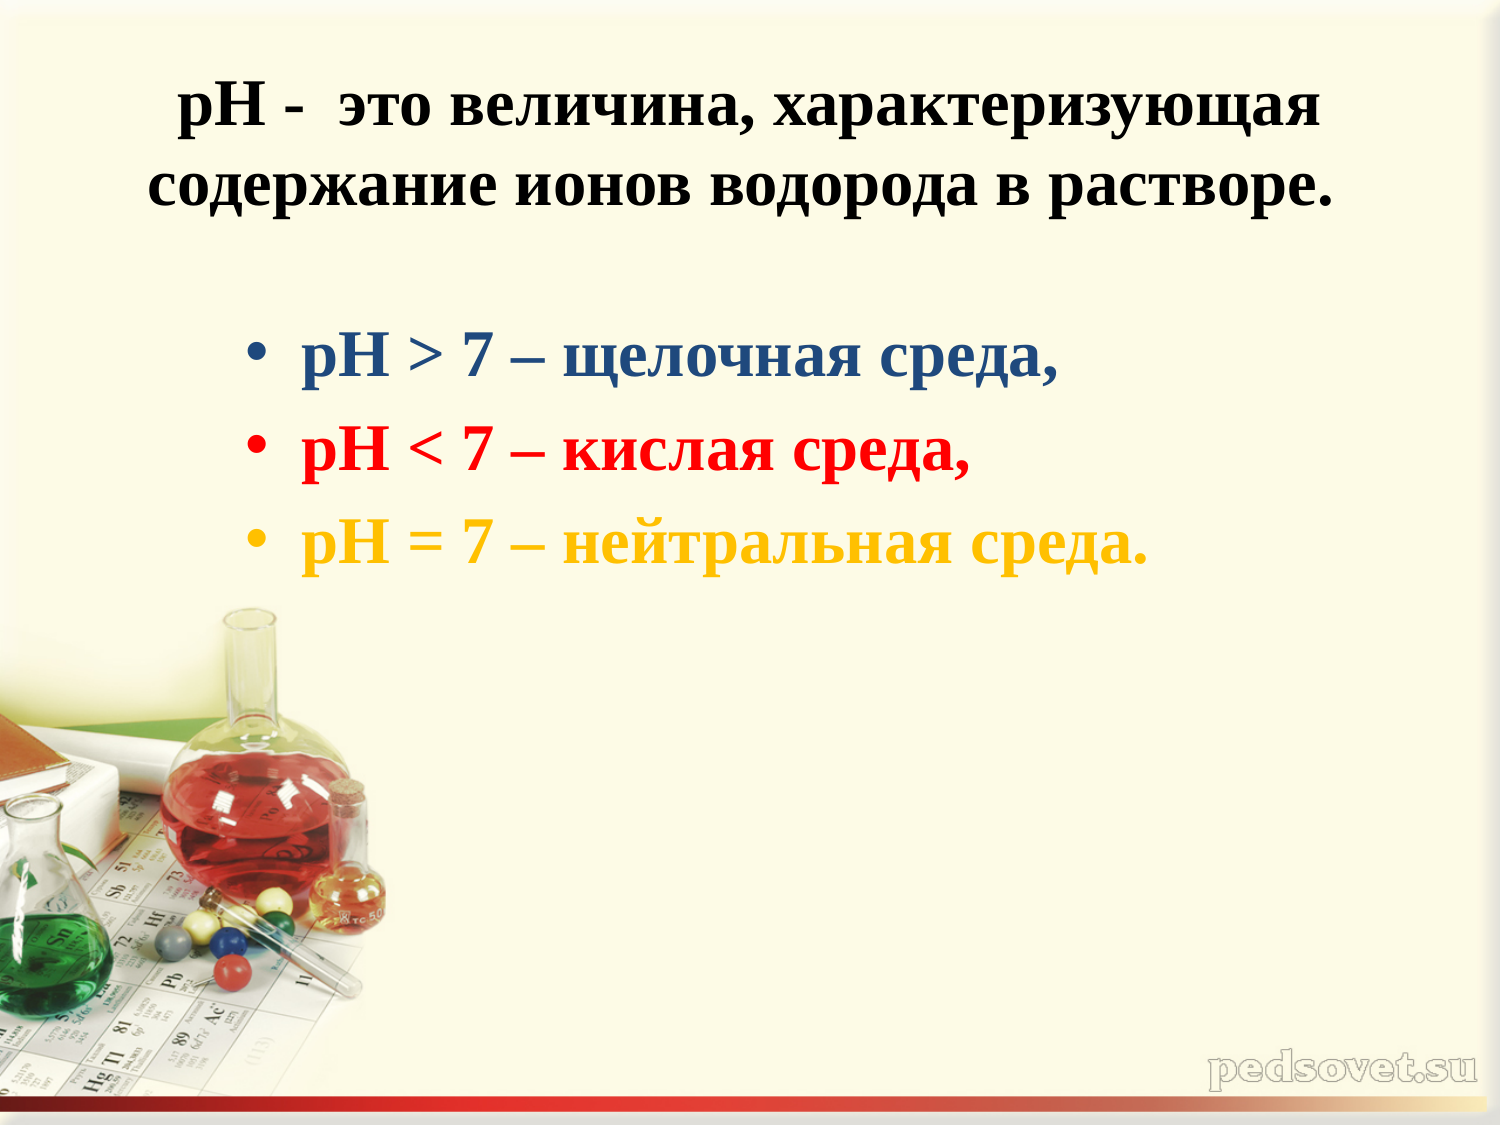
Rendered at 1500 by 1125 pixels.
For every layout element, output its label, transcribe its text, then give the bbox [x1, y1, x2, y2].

list рН ˃ 7 – щелочная среда, рН ˂ 7 – кислая среда, рН = 7 – нейтральная среда. [229, 302, 1426, 1006]
picture [0, 0, 1500, 1125]
title рН - это величина, характеризующая содержание ионов водорода в растворе. [74, 44, 1426, 233]
